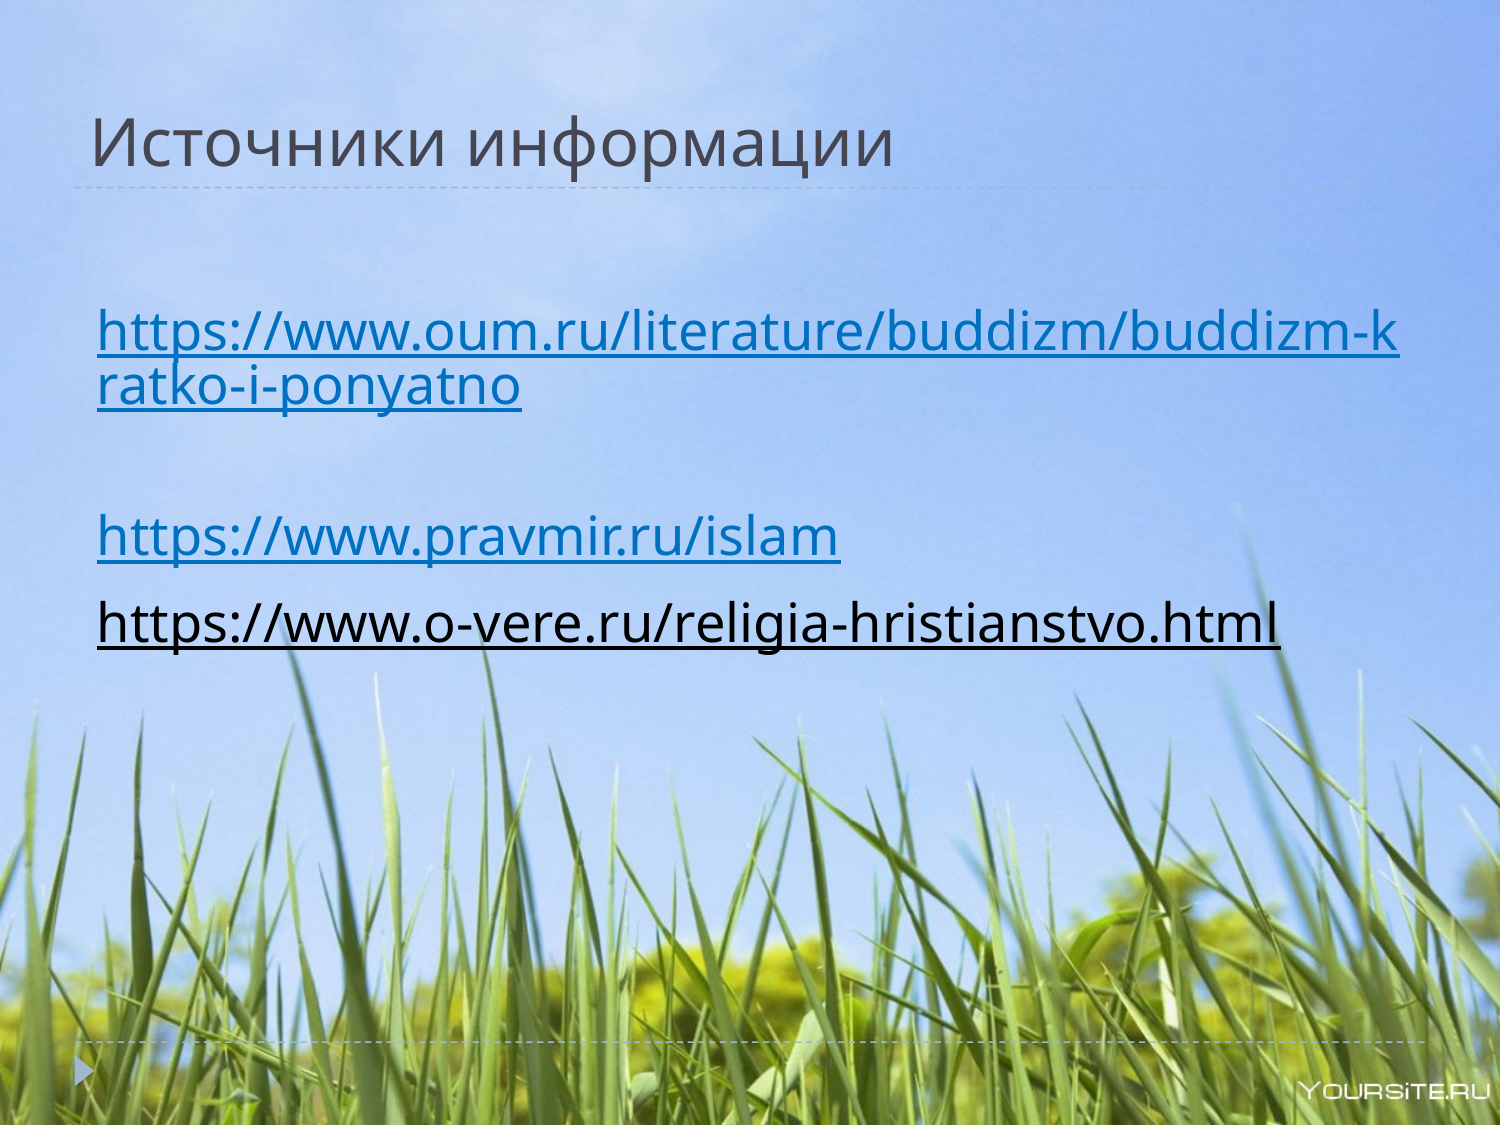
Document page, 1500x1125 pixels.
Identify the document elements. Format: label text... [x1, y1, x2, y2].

title Источники информации [75, 24, 1425, 188]
list https://www.oum.ru/literature/buddizm/buddizm-kratko-i-ponyatno https://www.pravmir.ru/islam https://www.o-vere.ru/religia-hristianstvo.html [82, 210, 1432, 954]
picture [0, 0, 1500, 1125]
